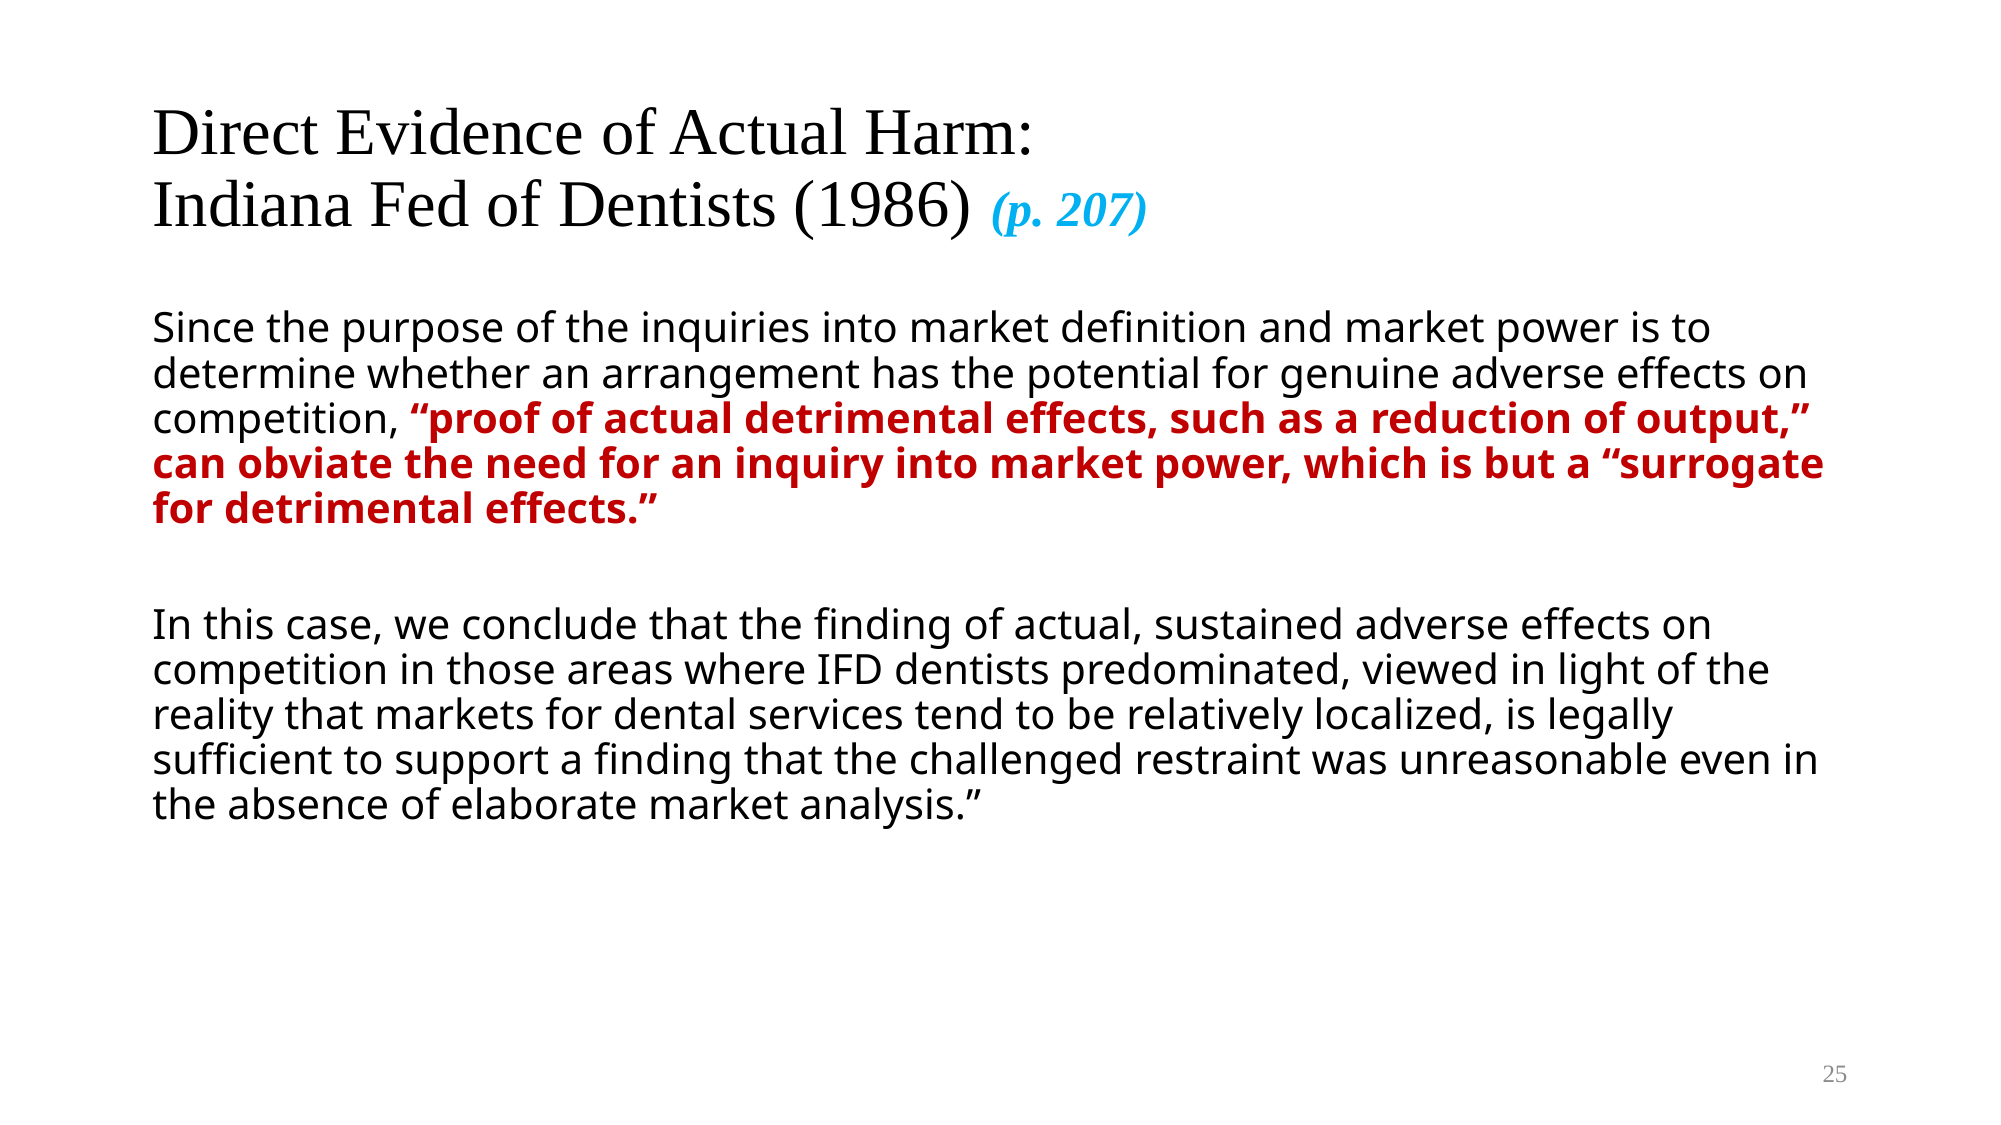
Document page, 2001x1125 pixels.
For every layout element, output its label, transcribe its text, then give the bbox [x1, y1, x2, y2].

title Direct Evidence of Actual Harm: Indiana Fed of Dentists (1986) (p. 207) [137, 59, 1863, 278]
slide_number 25 [1412, 1042, 1863, 1103]
list Since the purpose of the inquiries into market definition and market power is to determine whether an arrangement has the potential for genuine adverse effects on competition, “proof of actual detrimental effects, such as a reduction of output,” can obviate the need for an inquiry into market power, which is but a “surrogate for detrimental effects.” In this case, we conclude that the finding of actual, sustained adverse effects on competition in those areas where IFD dentists predominated, viewed in light of the reality that markets for dental services tend to be relatively localized, is legally sufficient to support a finding that the challenged restraint was unreasonable even in the absence of elaborate market analysis.” [137, 299, 1863, 1014]
